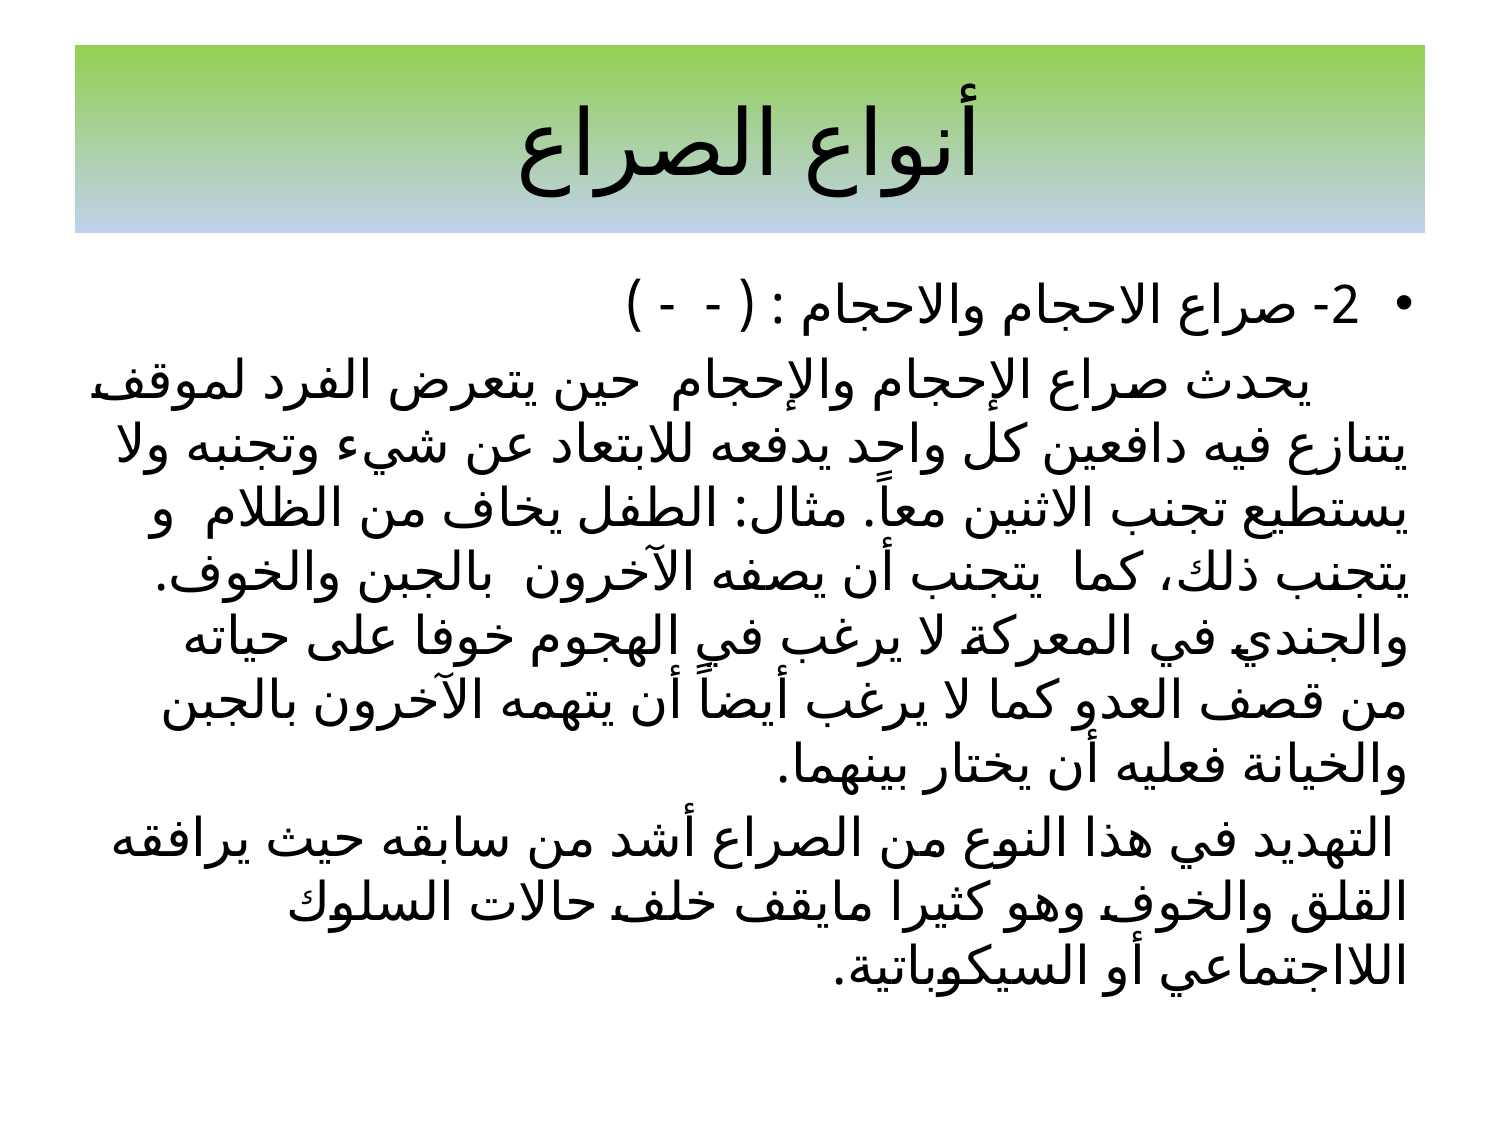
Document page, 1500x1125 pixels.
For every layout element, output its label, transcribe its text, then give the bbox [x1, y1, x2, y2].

list 2- صراع الاحجام والاحجام : ( - - ) يحدث صراع الإحجام والإحجام حين يتعرض الفرد لموقف يتنازع فيه دافعين كل واحد يدفعه للابتعاد عن شيء وتجنبه ولا يستطيع تجنب الاثنين معاً. مثال: الطفل يخاف من الظلام و يتجنب ذلك، كما يتجنب أن يصفه الآخرون بالجبن والخوف. والجندي في المعركة لا يرغب في الهجوم خوفا على حياته من قصف العدو كما لا يرغب أيضاً أن يتهمه الآخرون بالجبن والخيانة فعليه أن يختار بينهما. التهديد في هذا النوع من الصراع أشد من سابقه حيث يرافقه القلق والخوف وهو كثيرا مايقف خلف حالات السلوك اللااجتماعي أو السيكوباتية. [75, 262, 1425, 1005]
title أنواع الصراع [75, 45, 1425, 233]
